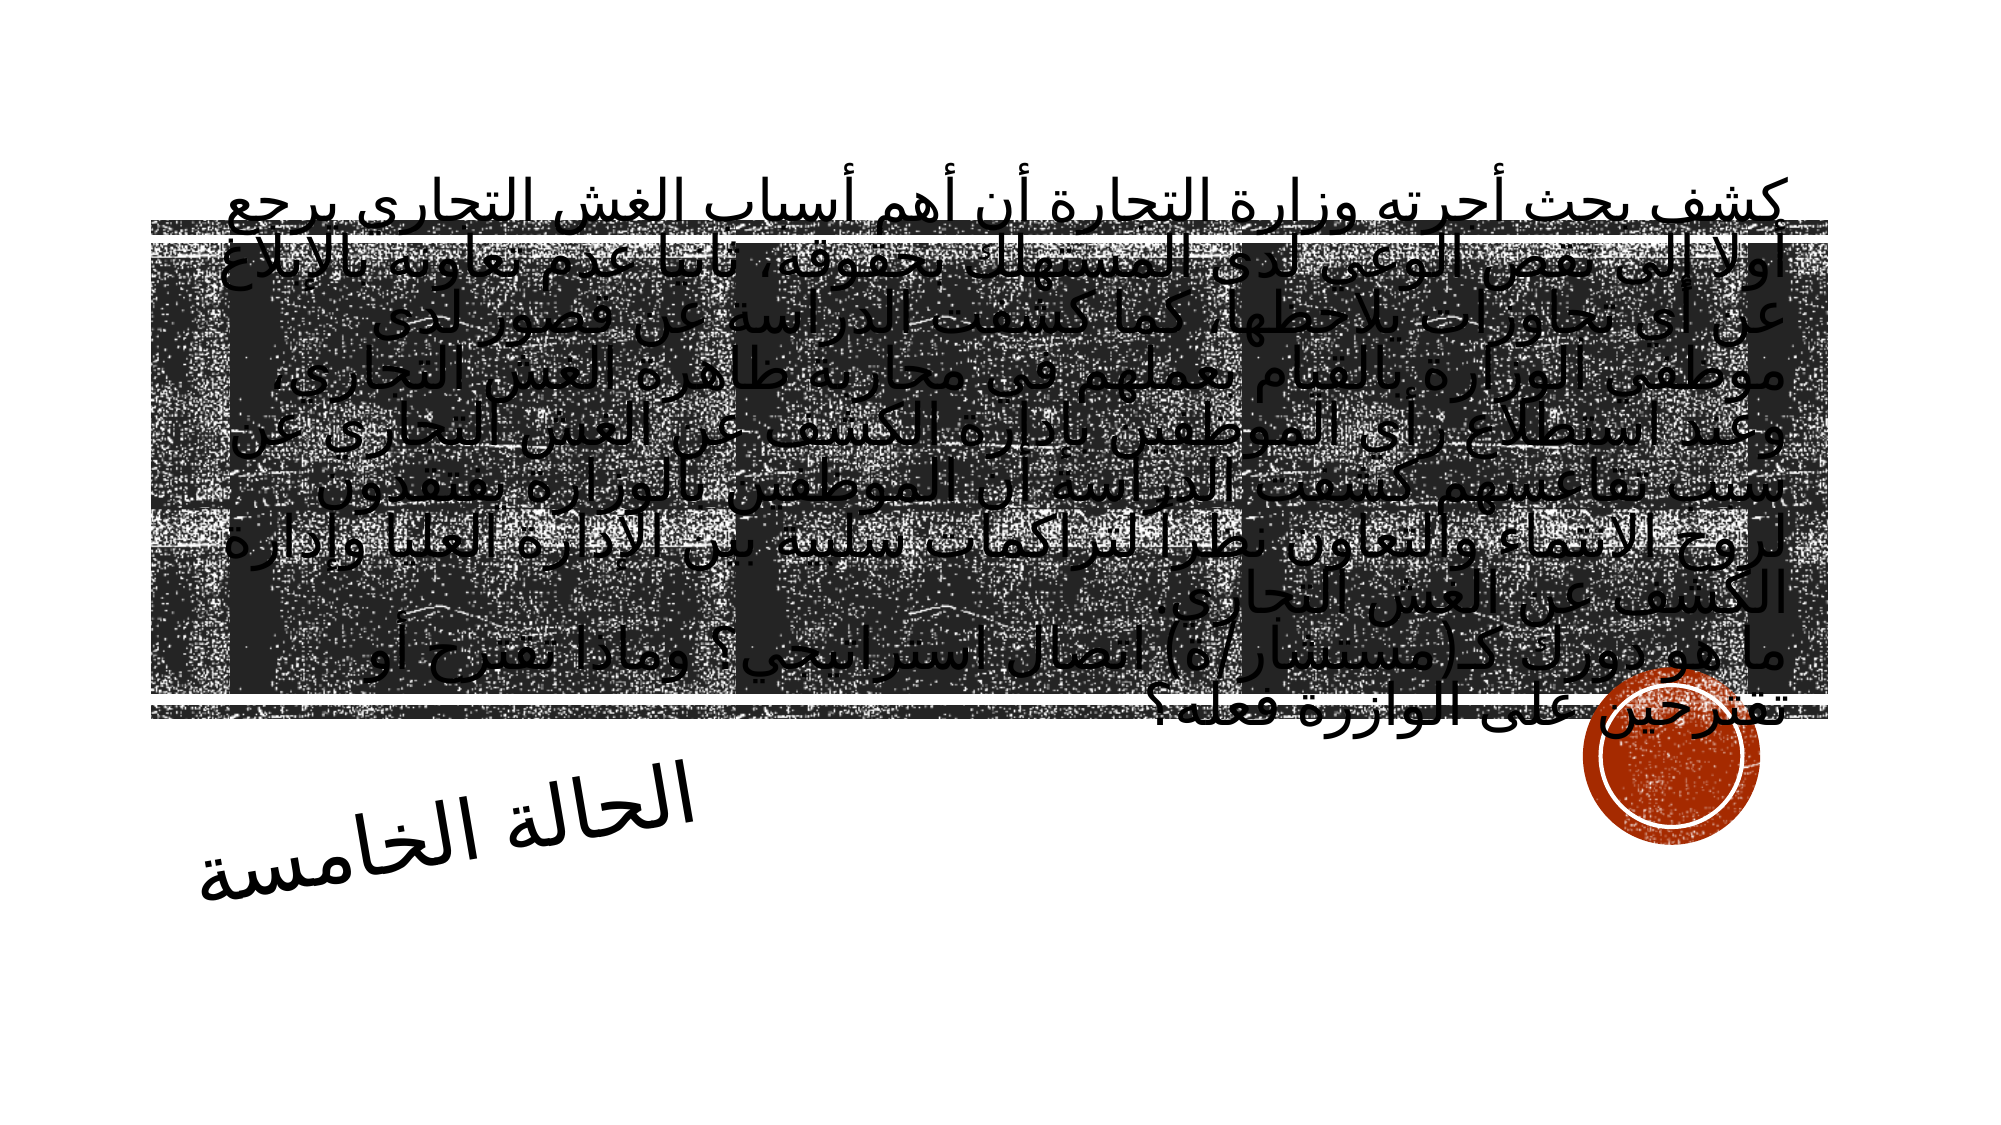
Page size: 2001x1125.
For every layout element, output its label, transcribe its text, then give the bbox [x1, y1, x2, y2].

subtitle الحالة الخامسة [169, 611, 1476, 1004]
title كشف بحث أجرته وزارة التجارة أن أهم أسباب الغش التجاري يرجع أولا إلى نقص الوعي لدى المستهلك بحقوقه، ثانيا عدم تعاونه بالإبلاغ عن أي تجاوزات يلاحظها، كما كشفت الدراسة عن قصور لدى موظفي الوزارة بالقيام بعملهم في محاربة ظاهرة الغش التجاري، وعند استطلاع رأي الموظفين بإدارة الكشف عن الغش التجاري عن سبب تقاعسهم كشفت الدراسة أن الموظفين بالوزارة يفتقدون لروح الانتماء والتعاون نظراً لتراكمات سلبية بين الإدارة العليا وإدارة الكشف عن الغش التجاري. ما هو دورك كـ(مستشار/ة) اتصال استراتيجي؟ وماذا تقترح أو تقترحين على الوازرة فعله؟ [169, 326, 1805, 825]
